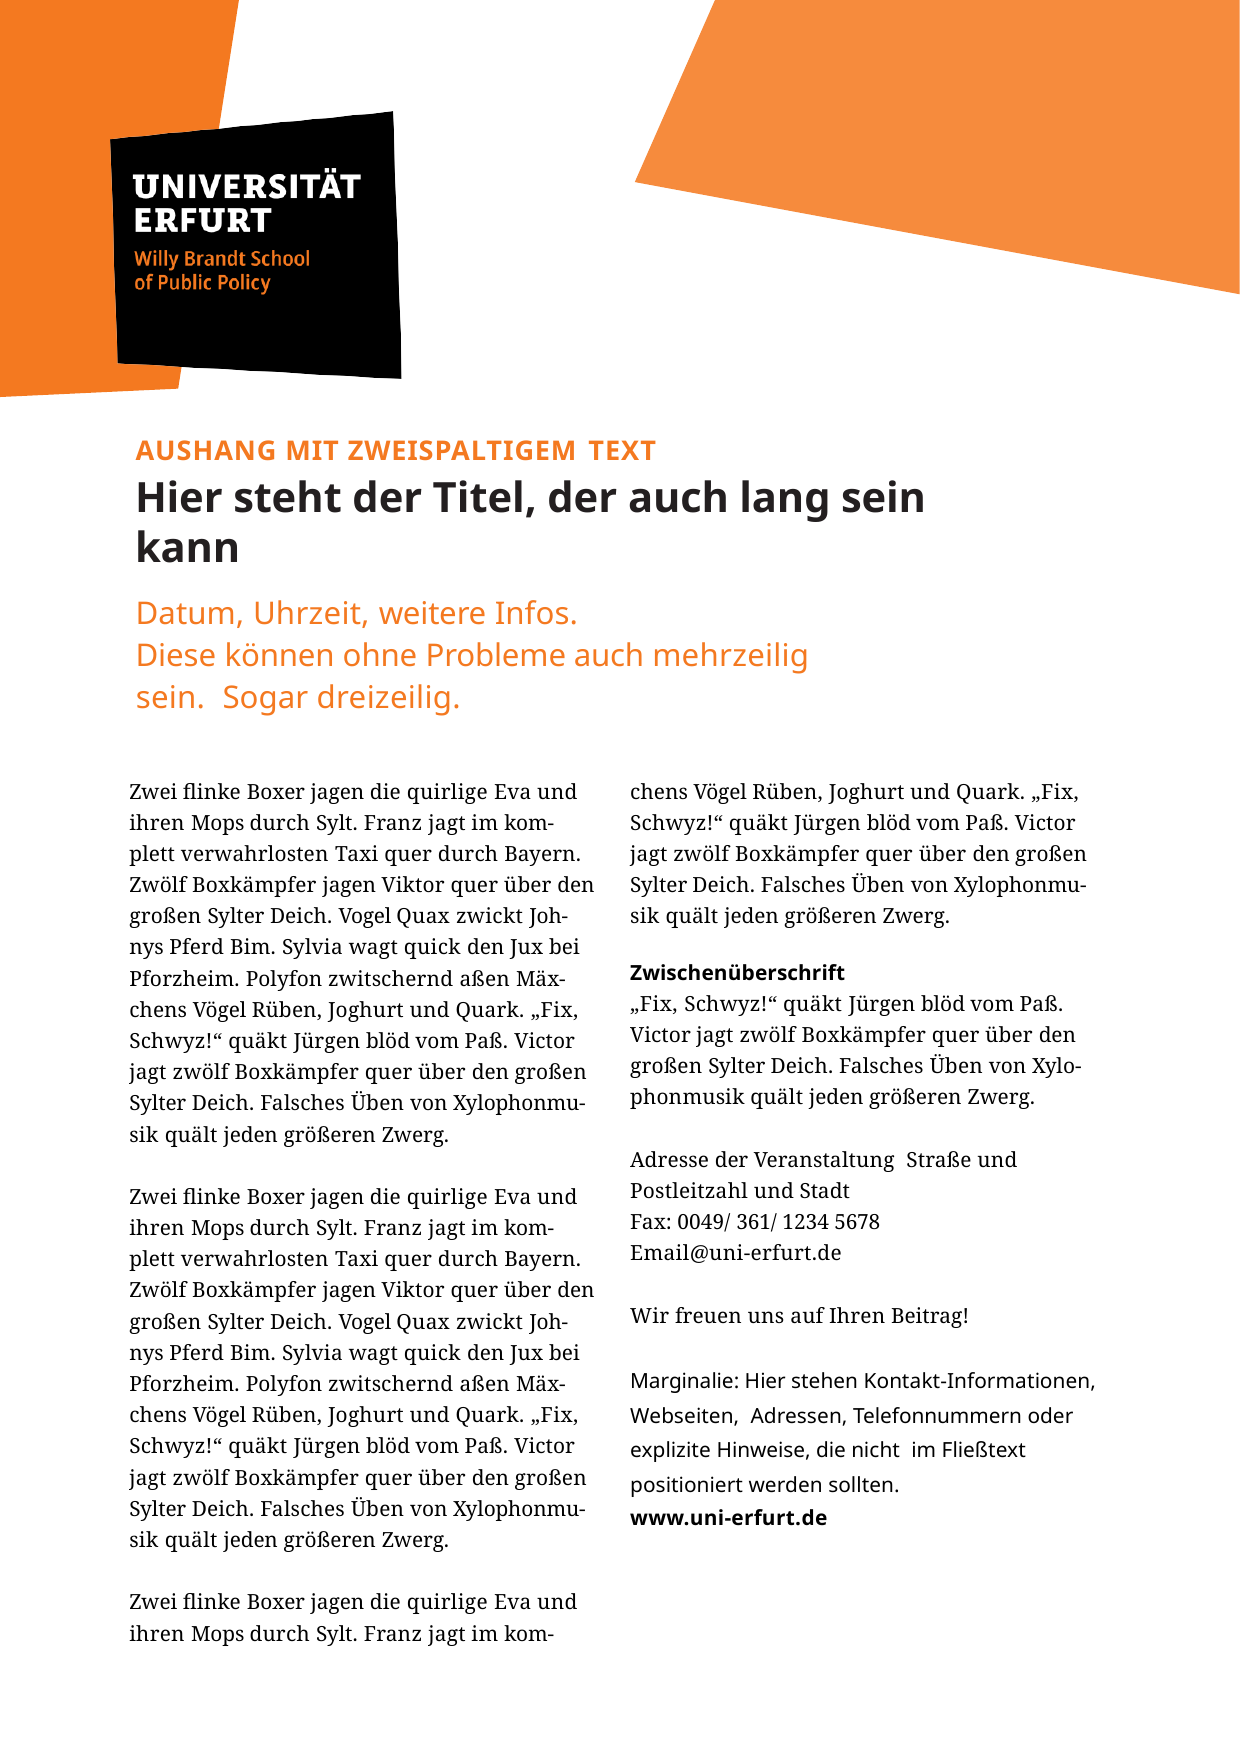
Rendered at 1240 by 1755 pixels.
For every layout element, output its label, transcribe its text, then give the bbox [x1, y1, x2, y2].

text_box Zwei flinke Boxer jagen die quirlige Eva und ihren Mops durch Sylt. Franz jagt im kom- plett verwahrlosten Taxi quer durch Bayern. Zwölf Boxkämpfer jagen Viktor quer über den großen Sylter Deich. Vogel Quax zwickt Joh- nys Pferd Bim. Sylvia wagt quick den Jux bei Pforzheim. Polyfon zwitschernd aßen Mäx- chens Vögel Rüben, Joghurt und Quark. „Fix, Schwyz!“ quäkt Jürgen blöd vom Paß. Victor jagt zwölf Boxkämpfer quer über den großen Sylter Deich. Falsches Üben von Xylophonmu- sik quält jeden größeren Zwerg. Zwei flinke Boxer jagen die quirlige Eva und ihren Mops durch Sylt. Franz jagt im kom- plett verwahrlosten Taxi quer durch Bayern. Zwölf Boxkämpfer jagen Viktor quer über den großen Sylter Deich. Vogel Quax zwickt Joh- nys Pferd Bim. Sylvia wagt quick den Jux bei Pforzheim. Polyfon zwitschernd aßen Mäx- chens Vögel Rüben, Joghurt und Quark. „Fix, Schwyz!“ quäkt Jürgen blöd vom Paß. Victor jagt zwölf Boxkämpfer quer über den großen Sylter Deich. Falsches Üben von Xylophonmu- sik quält jeden größeren Zwerg. Zwei flinke Boxer jagen die quirlige Eva und ihren Mops durch Sylt. Franz jagt im kom- Pforzheim. Polyfon zwitschernd aßen Mäx- chens Vögel Rüben, Joghurt und Quark. „Fix, Schwyz!“ quäkt Jürgen blöd vom Paß. Victor jagt zwölf Boxkämpfer quer über den großen Sylter Deich. Falsches Üben von Xylophonmu- sik quält jeden größeren Zwerg. Zwischenüberschrift „Fix, Schwyz!“ quäkt Jürgen blöd vom Paß. Victor jagt zwölf Boxkämpfer quer über den großen Sylter Deich. Falsches Üben von Xylo- phonmusik quält jeden größeren Zwerg. Adresse der Veranstaltung Straße und Postleitzahl und Stadt Fax: 0049/ 361/ 1234 5678 Email@uni-erfurt.de Wir freuen uns auf Ihren Beitrag! Marginalie: Hier stehen Kontakt-Informationen, Webseiten, Adressen, Telefonnummern oder explizite Hinweise, die nicht im Fließtext positioniert werden sollten. www.uni-erfurt.de [112, 764, 1120, 1755]
text_box AUSHANG MIT ZWEISPALTIGEM TEXT Hier steht der Titel, der auch lang sein kann Datum, Uhrzeit, weitere Infos. Diese können ohne Probleme auch mehrzeilig sein. Sogar dreizeilig. [132, 433, 966, 715]
picture [110, 111, 402, 379]
